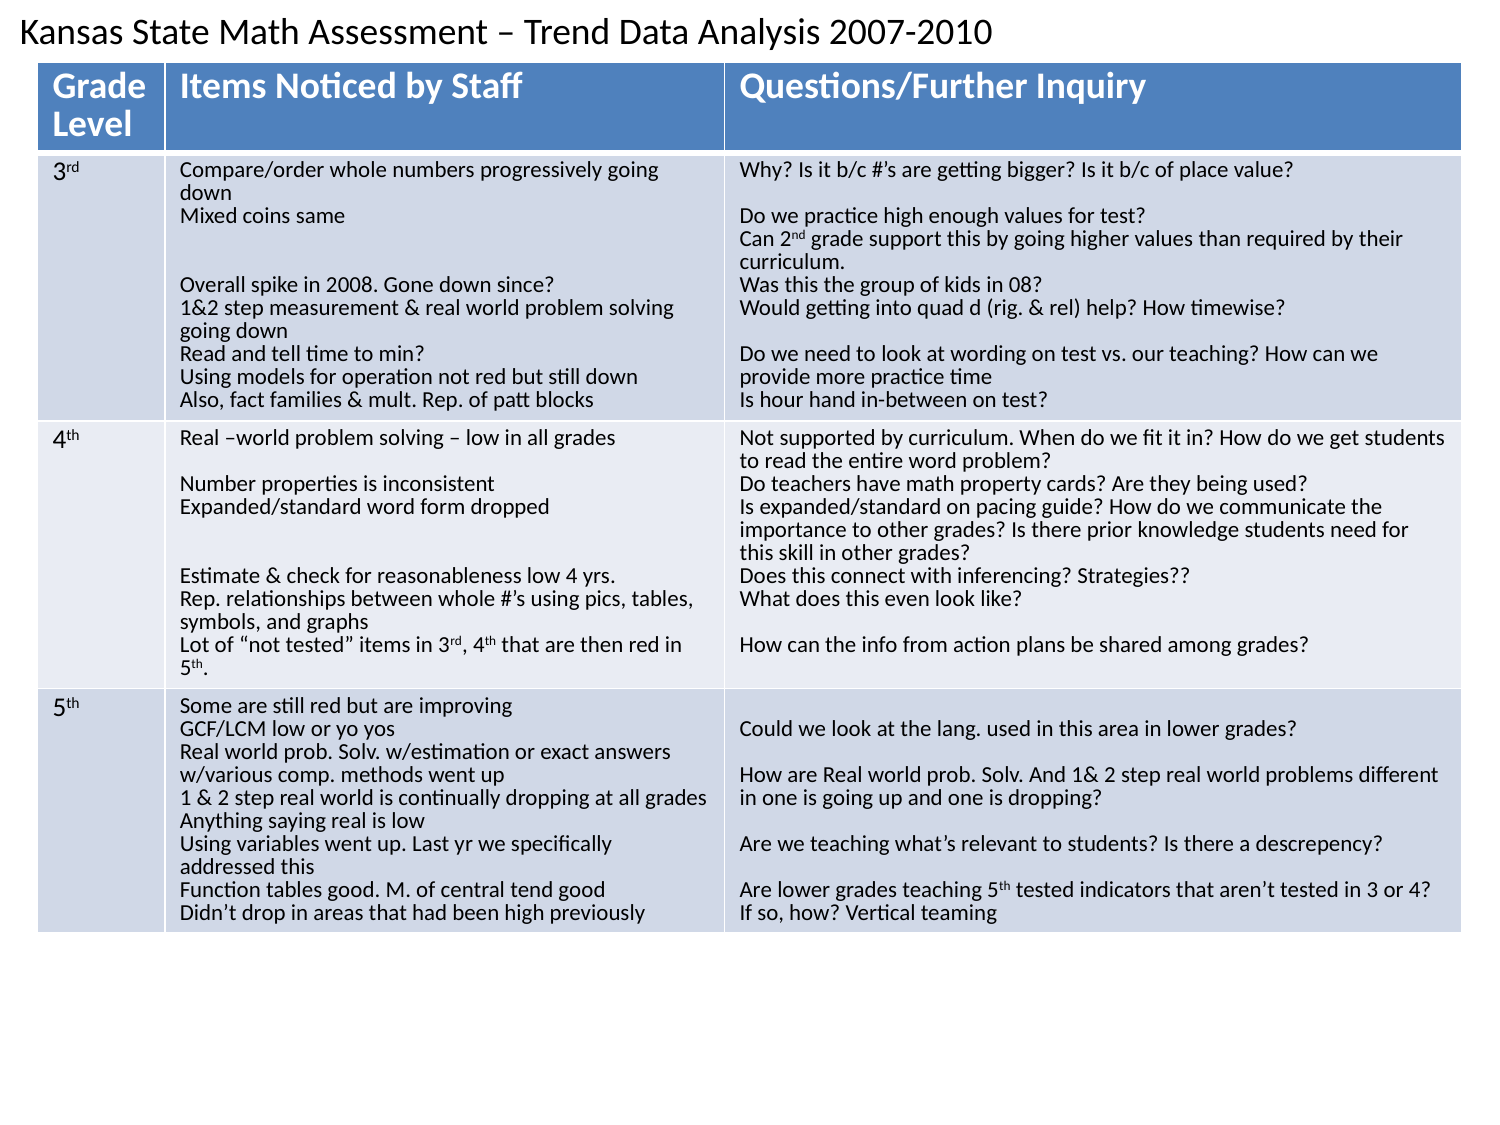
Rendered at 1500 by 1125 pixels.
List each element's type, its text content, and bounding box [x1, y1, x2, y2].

table_cell Why? Is it b/c #’s are getting bigger? Is it b/c of place value? Do we practice high enough values for test? Can 2nd grade support this by going higher values than required by their curriculum. Was this the group of kids in 08? Would getting into quad d (rig. & rel) help? How timewise? Do we need to look at wording on test vs. our teaching? How can we provide more practice time Is hour hand in-between on test? [725, 156, 1461, 420]
table_cell 3rd [38, 156, 164, 420]
table_cell Not supported by curriculum. When do we fit it in? How do we get students to read the entire word problem? Do teachers have math property cards? Are they being used? Is expanded/standard on pacing guide? How do we communicate the importance to other grades? Is there prior knowledge students need for this skill in other grades? Does this connect with inferencing? Strategies?? What does this even look like? How can the info from action plans be shared among grades? [725, 422, 1461, 688]
table_cell Could we look at the lang. used in this area in lower grades? How are Real world prob. Solv. And 1& 2 step real world problems different in one is going up and one is dropping? Are we teaching what’s relevant to students? Is there a descrepency? Are lower grades teaching 5th tested indicators that aren’t tested in 3 or 4? If so, how? Vertical teaming [725, 689, 1461, 932]
table_cell Compare/order whole numbers progressively going down Mixed coins same Overall spike in 2008. Gone down since? 1&2 step measurement & real world problem solving going down Read and tell time to min? Using models for operation not red but still down Also, fact families & mult. Rep. of patt blocks [166, 156, 724, 420]
table_cell 5th [38, 689, 164, 932]
table_cell 4th [38, 422, 164, 688]
text_box Kansas State Math Assessment – Trend Data Analysis 2007-2010 [4, 0, 1009, 60]
table_cell Real –world problem solving – low in all grades Number properties is inconsistent Expanded/standard word form dropped Estimate & check for reasonableness low 4 yrs. Rep. relationships between whole #’s using pics, tables, symbols, and graphs Lot of “not tested” items in 3rd, 4th that are then red in 5th. [166, 422, 724, 688]
table_header Items Noticed by Staff [166, 63, 724, 150]
table_cell Some are still red but are improving GCF/LCM low or yo yos Real world prob. Solv. w/estimation or exact answers w/various comp. methods went up 1 & 2 step real world is continually dropping at all grades Anything saying real is low Using variables went up. Last yr we specifically addressed this Function tables good. M. of central tend good Didn’t drop in areas that had been high previously [166, 689, 724, 932]
table_header Questions/Further Inquiry [725, 63, 1461, 150]
table_header Grade Level [38, 63, 164, 150]
